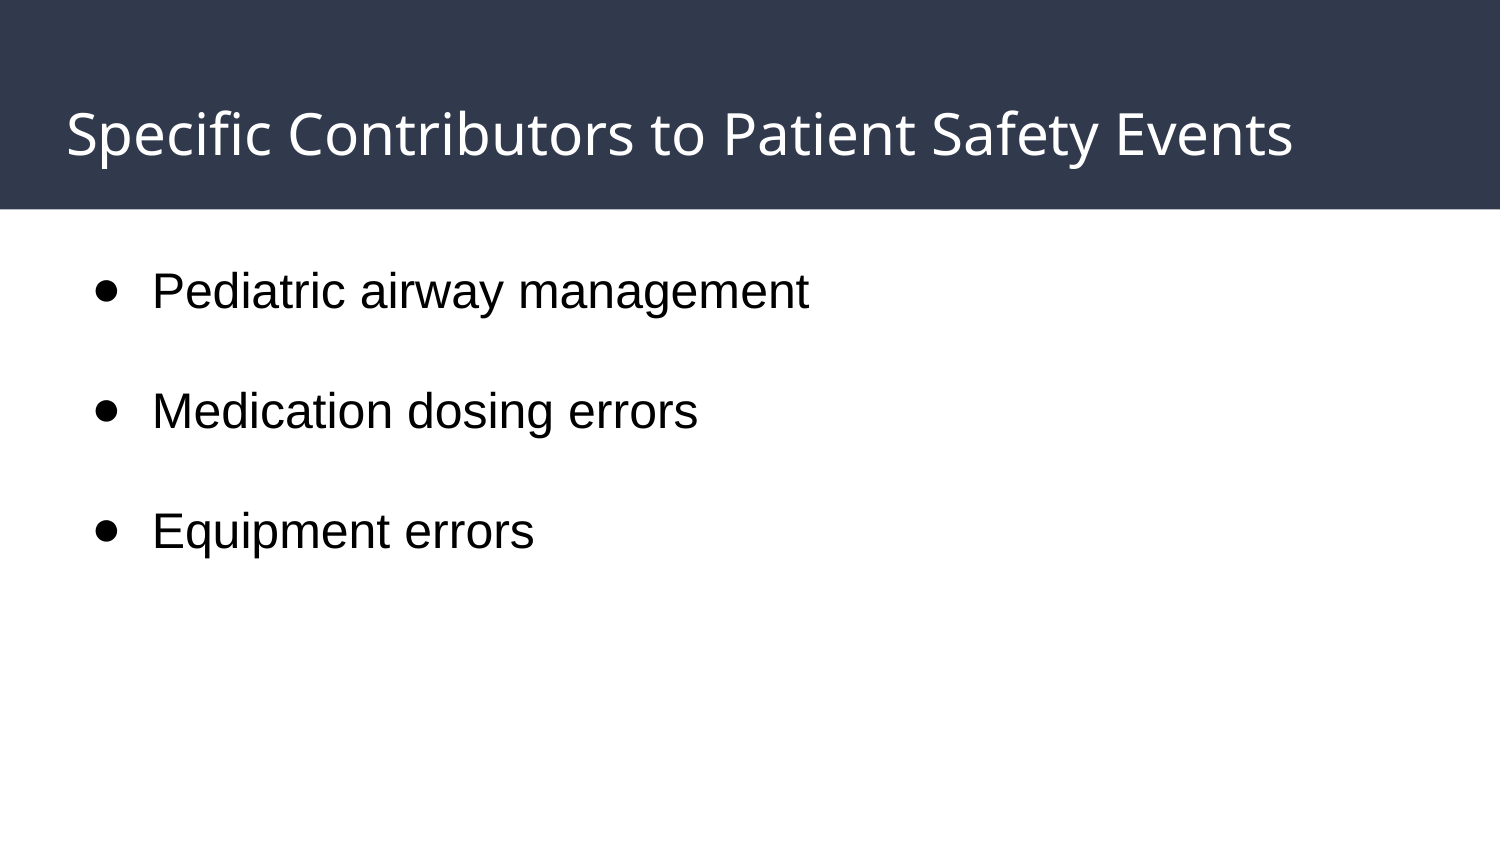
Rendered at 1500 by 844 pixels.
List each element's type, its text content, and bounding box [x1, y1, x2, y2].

title Specific Contributors to Patient Safety Events [51, 82, 1449, 185]
text_box Pediatric airway management Medication dosing errors Equipment errors [61, 243, 1460, 764]
